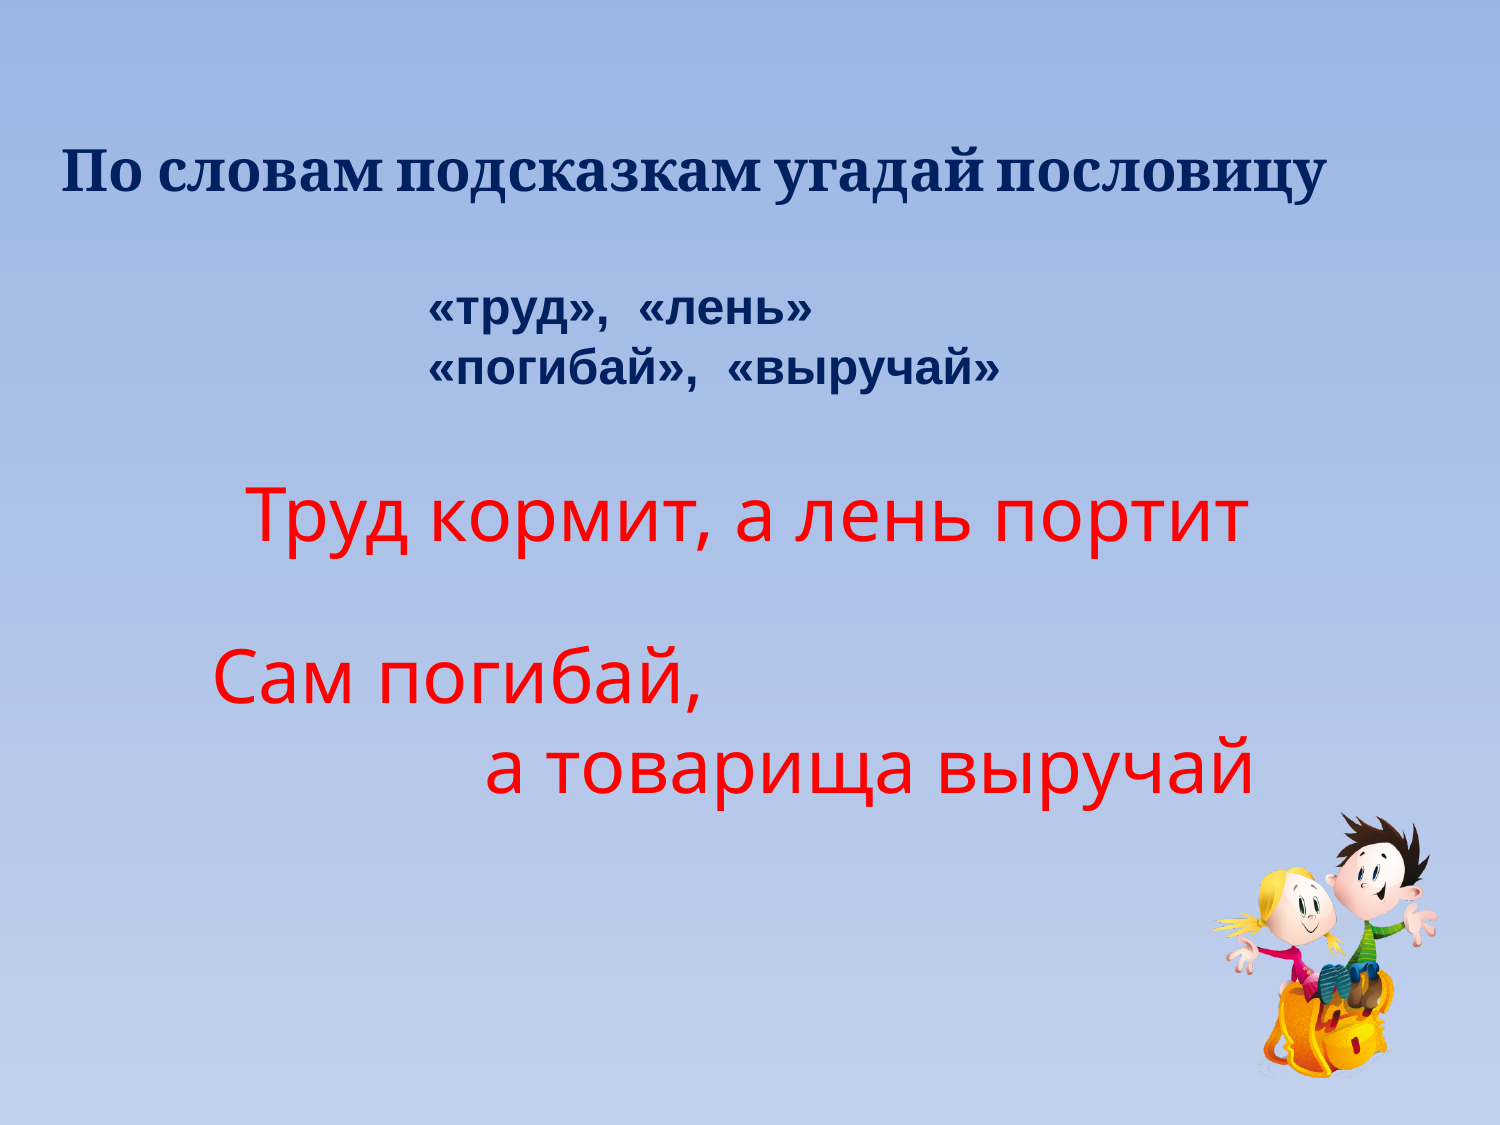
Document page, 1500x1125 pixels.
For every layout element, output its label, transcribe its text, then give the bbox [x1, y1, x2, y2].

text_box По словам подсказкам угадай пословицу [46, 125, 1343, 211]
text_box Сам погибай, а товарища выручай [196, 621, 1273, 817]
text_box Труд кормит, а лень портит [230, 459, 1266, 565]
text_box «труд», «лень» «погибай», «выручай» [412, 267, 1017, 402]
picture [1196, 808, 1464, 1078]
